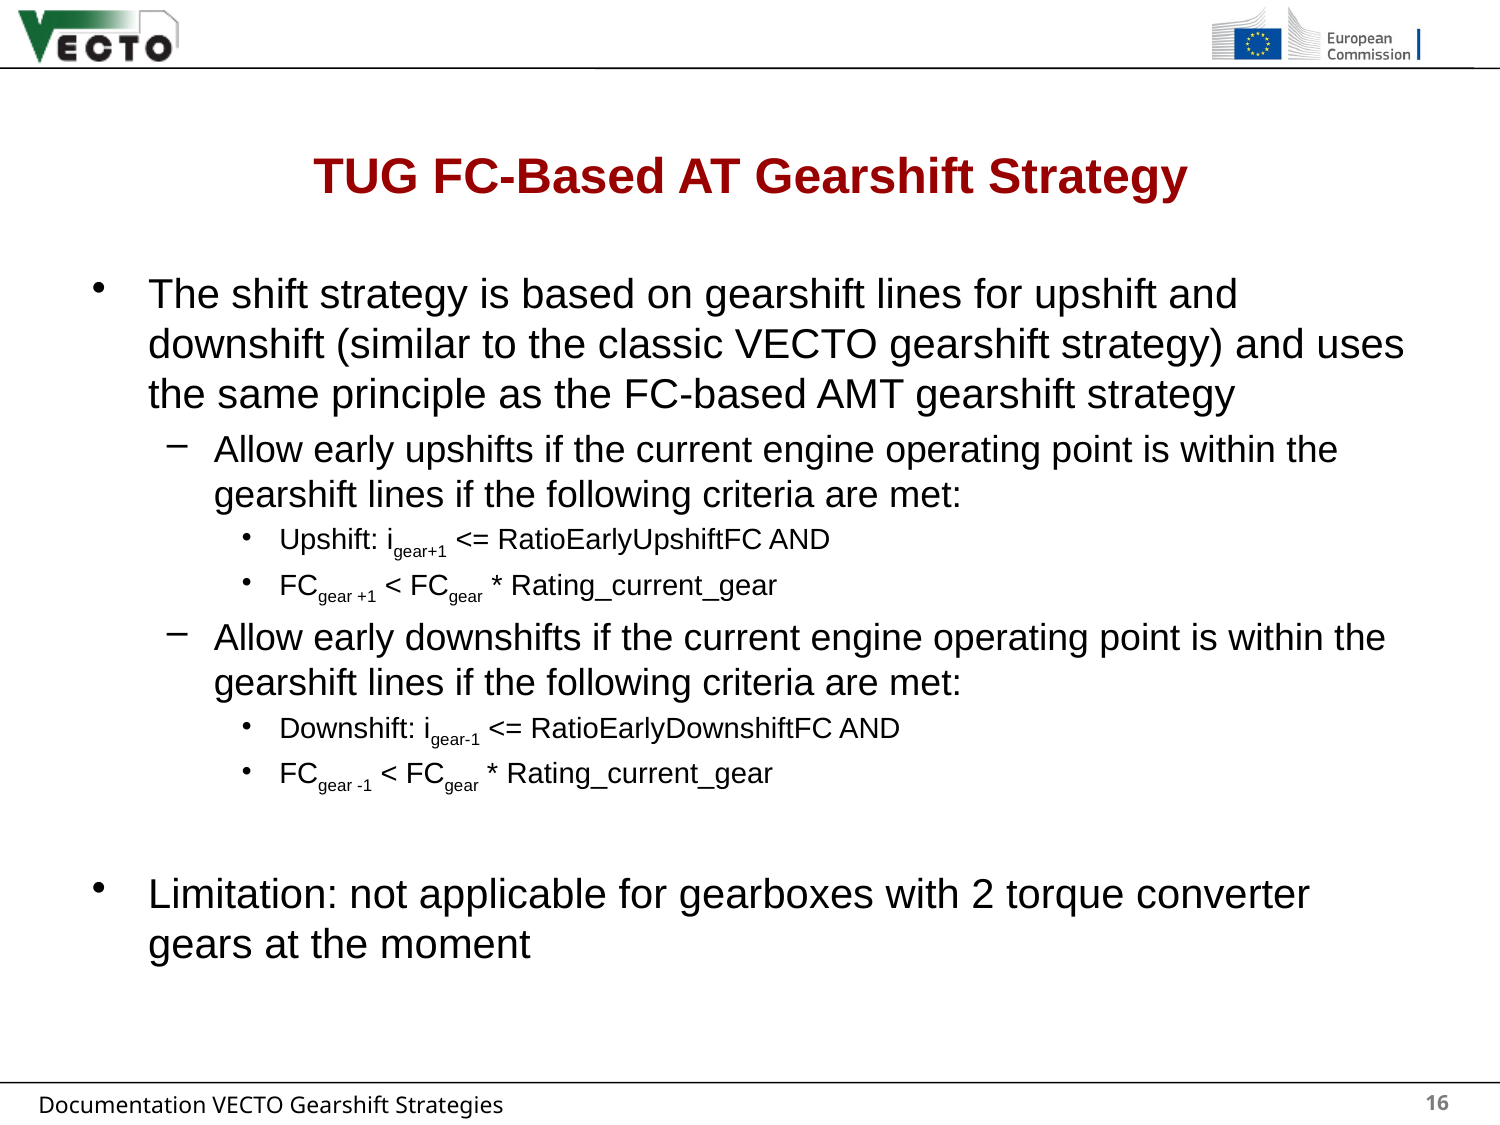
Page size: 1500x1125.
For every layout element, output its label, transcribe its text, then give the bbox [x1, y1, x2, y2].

title TUG FC-Based AT Gearshift Strategy [76, 117, 1425, 229]
list The shift strategy is based on gearshift lines for upshift and downshift (similar to the classic VECTO gearshift strategy) and uses the same principle as the FC-based AMT gearshift strategy Allow early upshifts if the current engine operating point is within the gearshift lines if the following criteria are met: Upshift: igear+1 <= RatioEarlyUpshiftFC AND FCgear +1 < FCgear * Rating_current_gear Allow early downshifts if the current engine operating point is within the gearshift lines if the following criteria are met: Downshift: igear-1 <= RatioEarlyDownshiftFC AND FCgear -1 < FCgear * Rating_current_gear Limitation: not applicable for gearboxes with 2 torque converter gears at the moment [76, 259, 1425, 1005]
picture [17, 9, 179, 65]
picture [1212, 6, 1446, 64]
